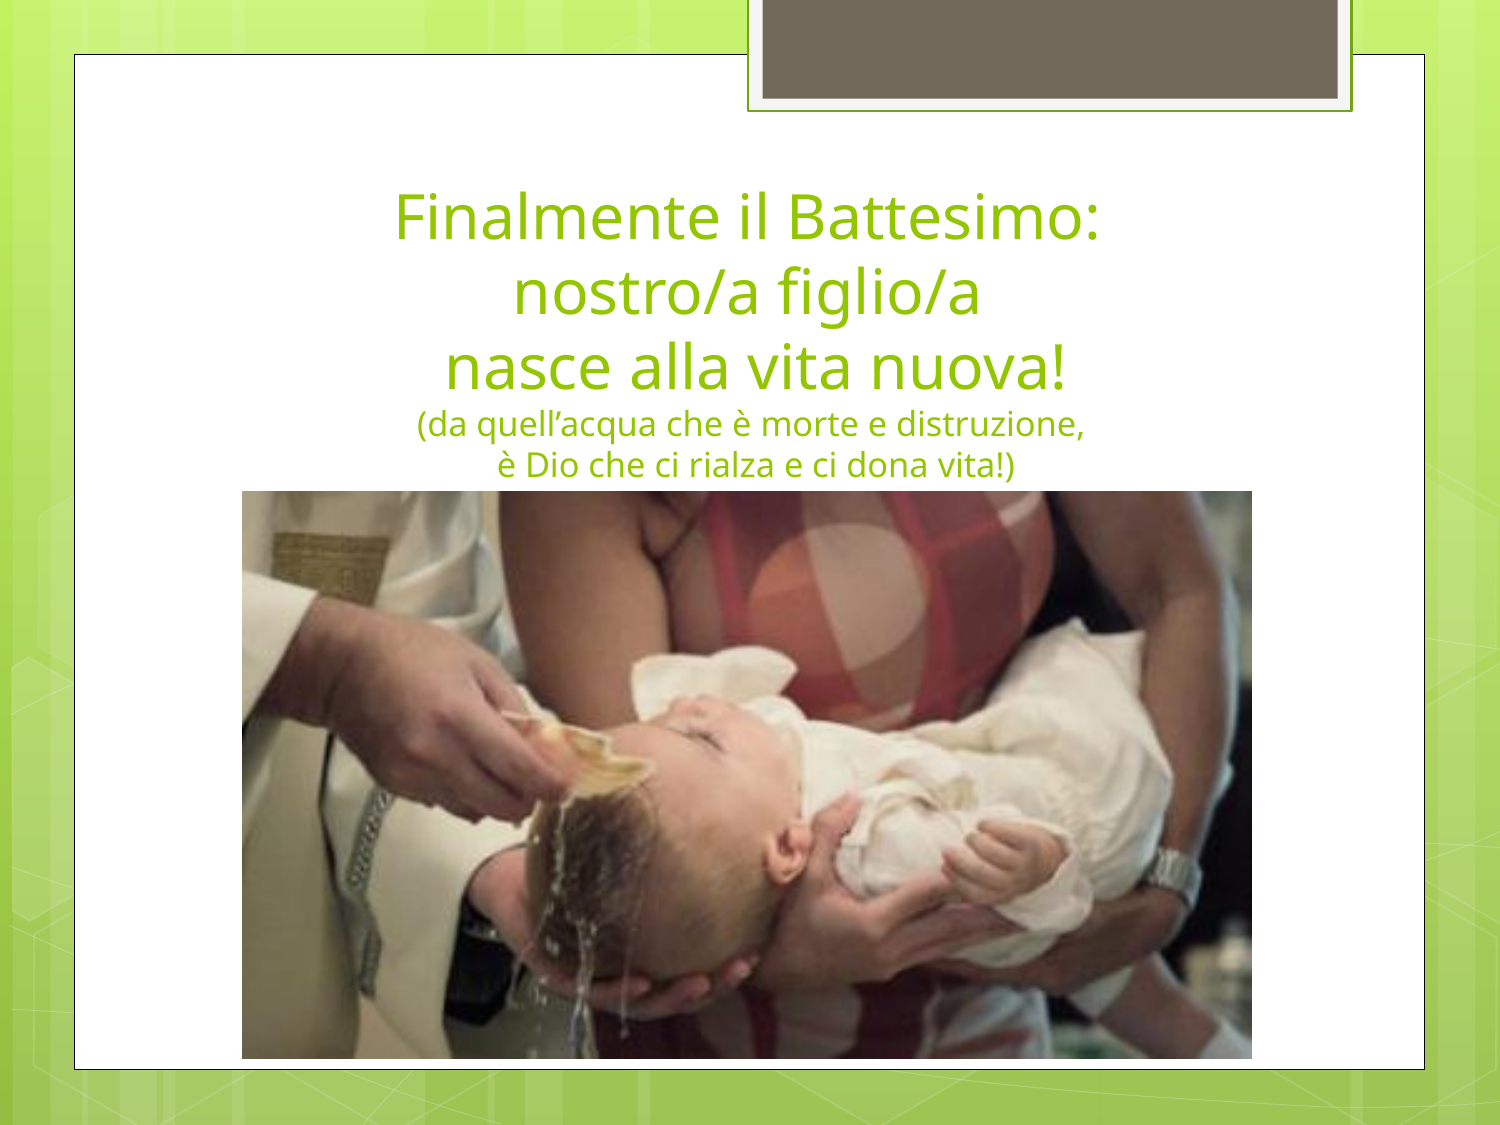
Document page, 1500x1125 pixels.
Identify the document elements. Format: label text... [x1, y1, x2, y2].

title Finalmente il Battesimo: nostro/a figlio/a nasce alla vita nuova! (da quell’acqua che è morte e distruzione, è Dio che ci rialza e ci dona vita!) [88, 168, 1424, 492]
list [241, 491, 1252, 1059]
